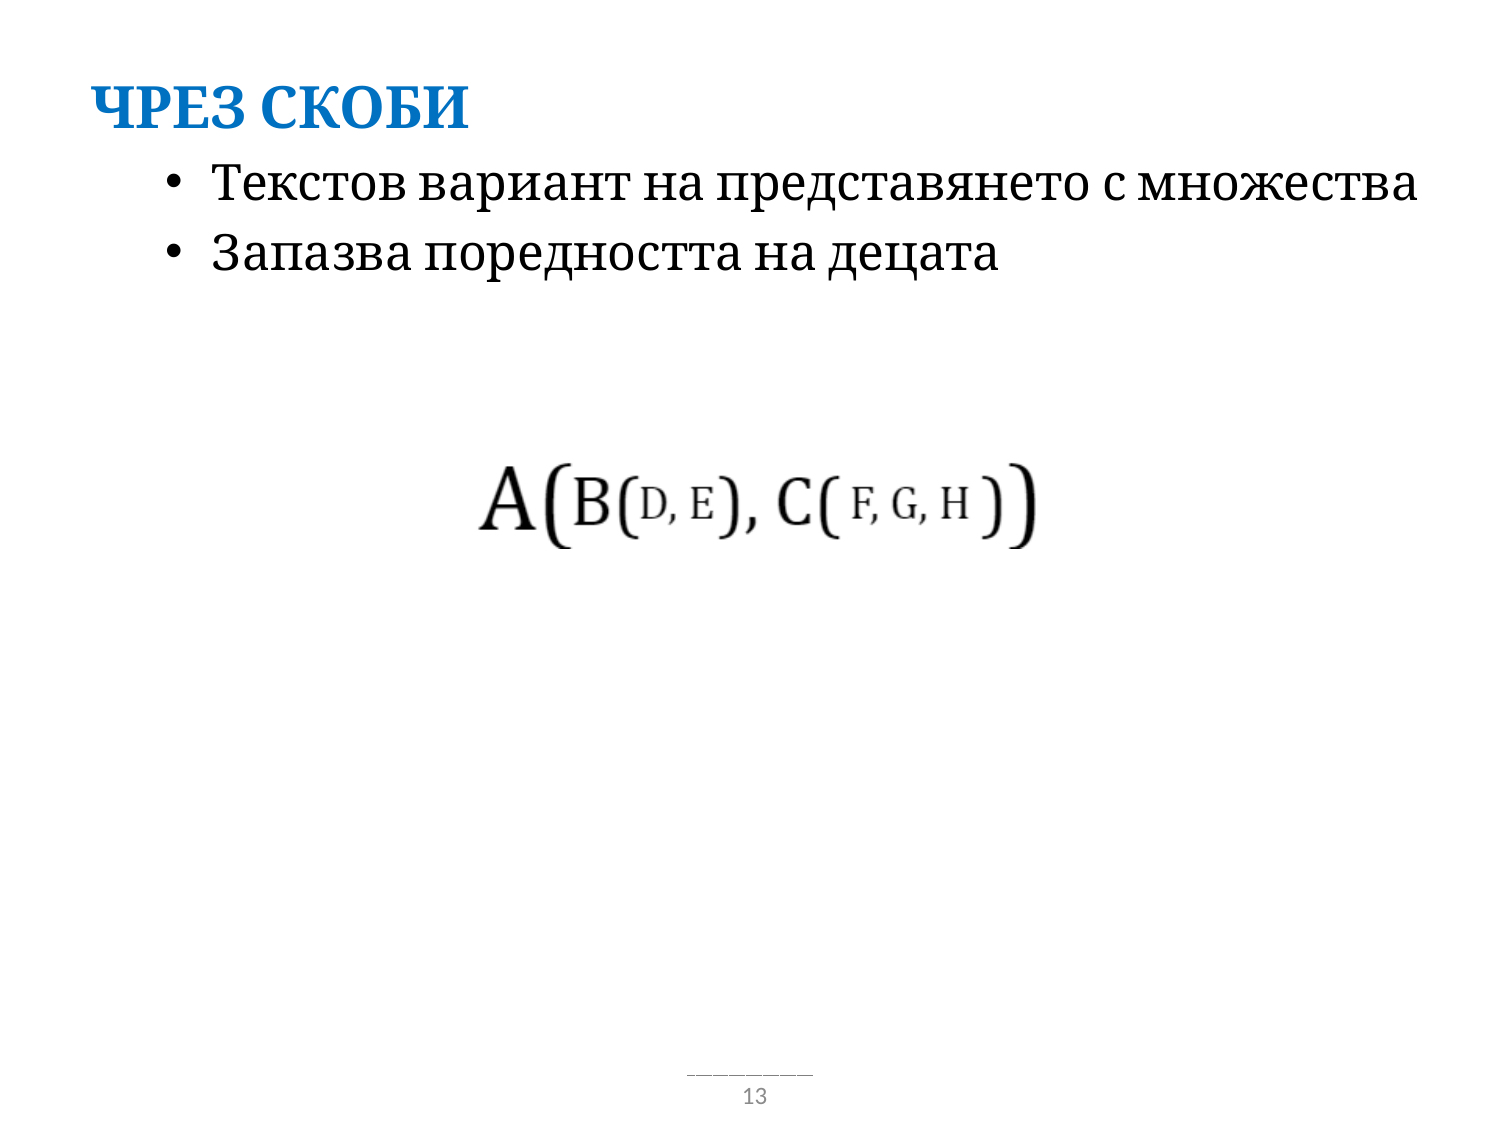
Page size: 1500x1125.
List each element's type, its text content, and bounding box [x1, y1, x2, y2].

picture [474, 435, 1062, 549]
slide_number 13 [579, 1065, 930, 1125]
list Чрез скоби Текстов вариант на представянето с множества Запазва поредността на децата [75, 62, 1450, 1063]
